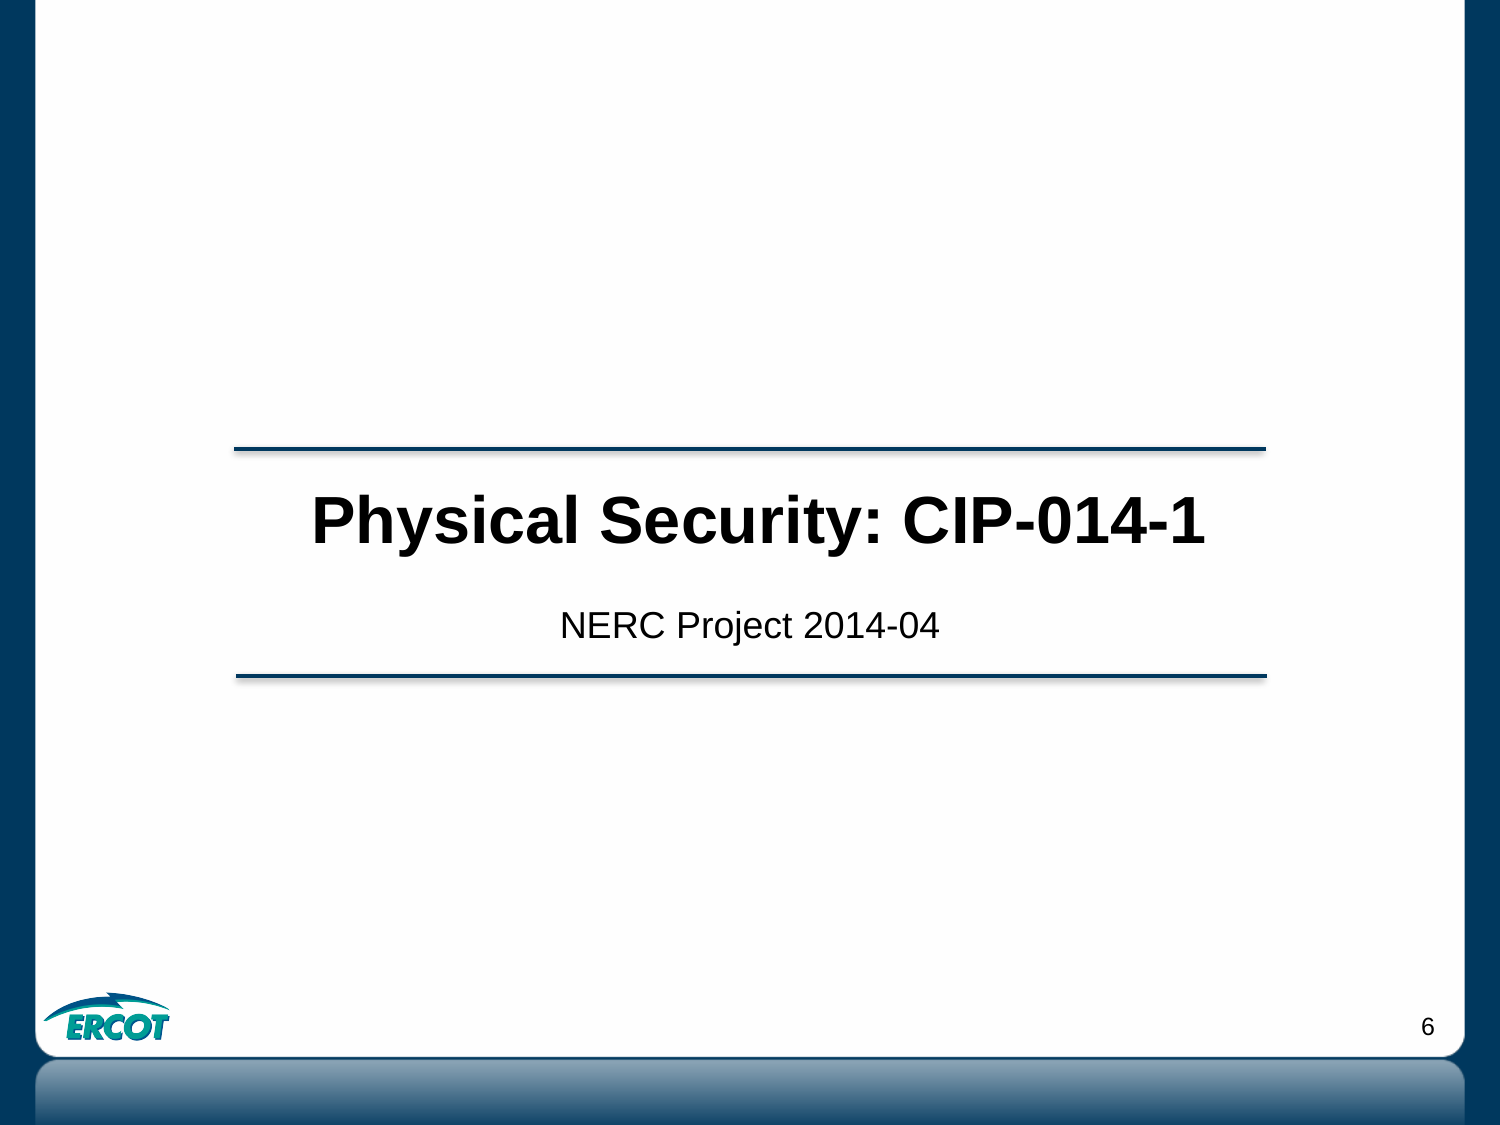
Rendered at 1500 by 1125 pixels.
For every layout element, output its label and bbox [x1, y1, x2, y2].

text_box [212, 448, 1288, 677]
picture [35, 0, 1465, 1125]
